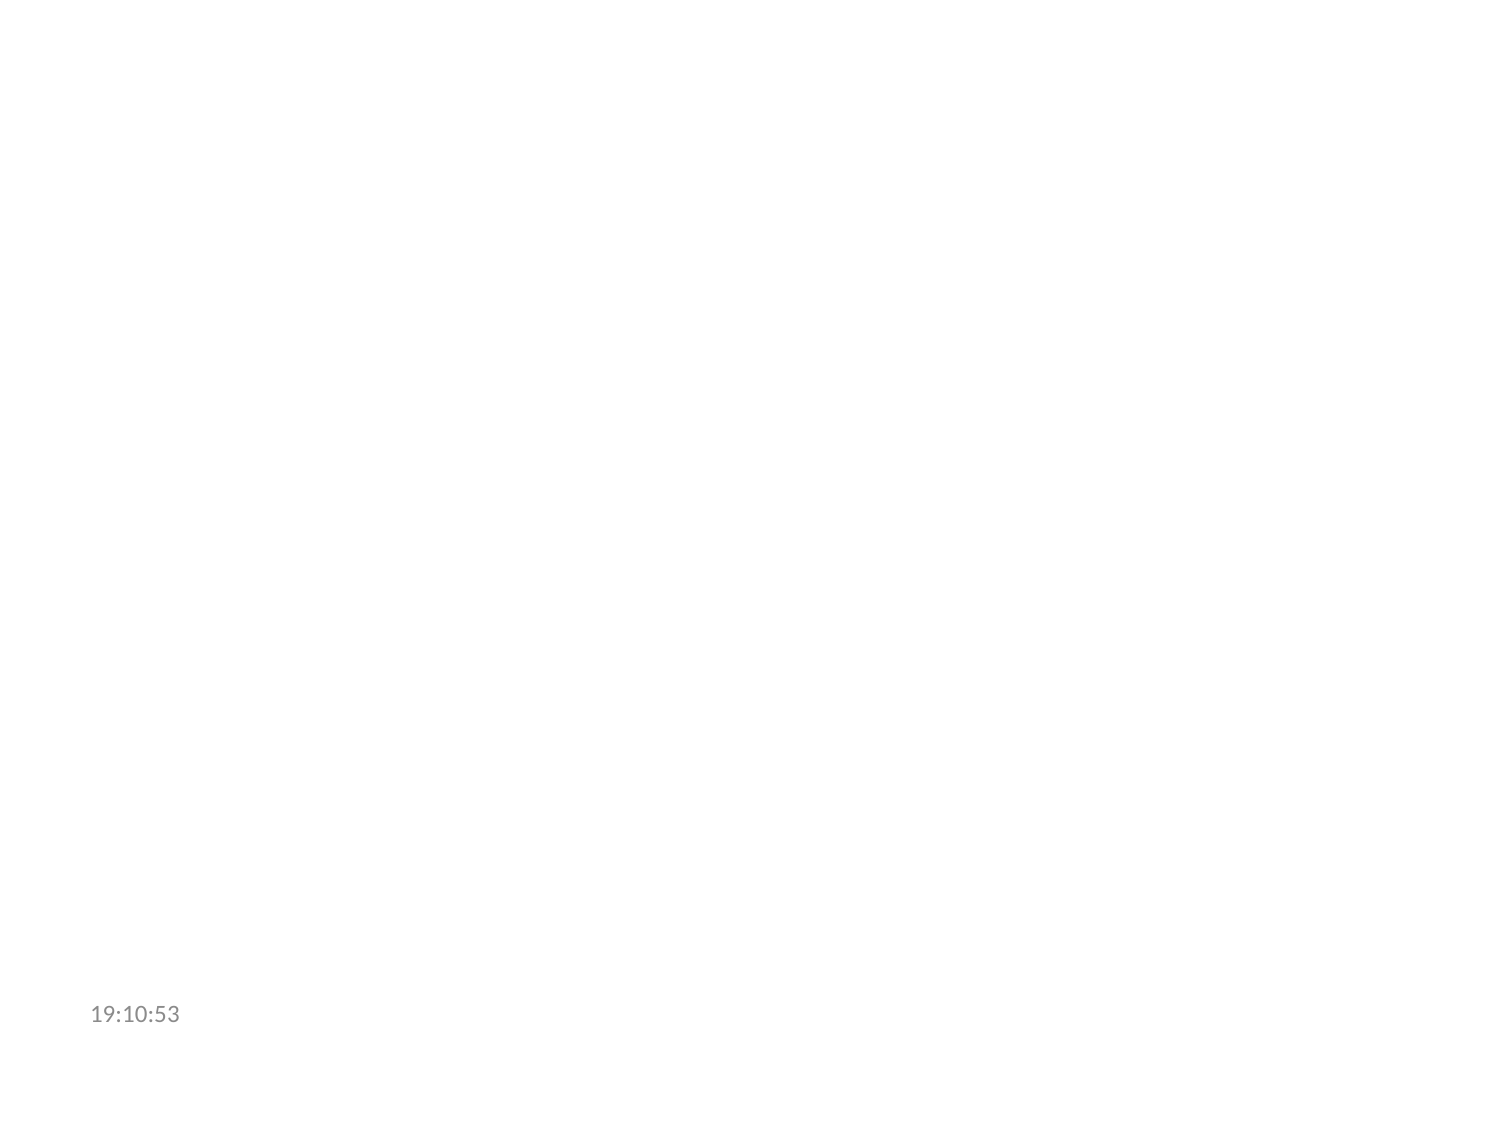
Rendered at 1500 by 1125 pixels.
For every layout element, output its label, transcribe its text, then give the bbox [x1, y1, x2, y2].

text_box 15:35:09 [75, 982, 425, 1043]
